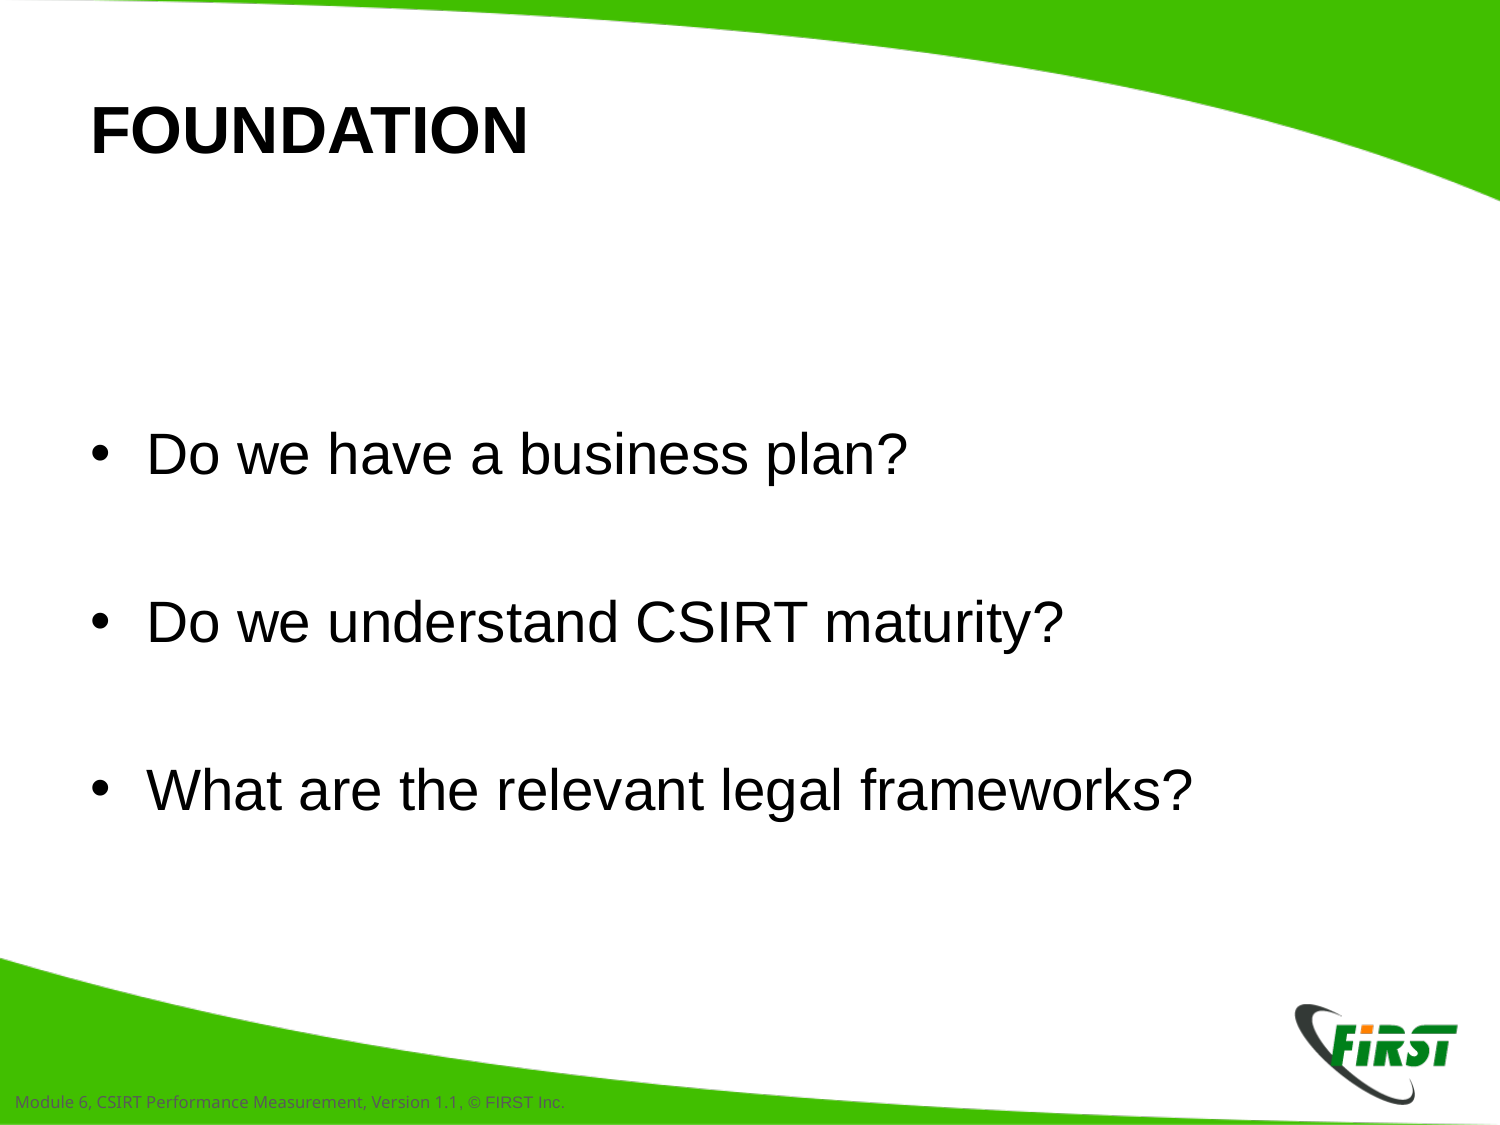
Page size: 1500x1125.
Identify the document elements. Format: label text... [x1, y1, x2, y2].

list Do we have a business plan? Do we understand CSIRT maturity? What are the relevant legal frameworks? [75, 242, 1436, 1015]
picture [0, 0, 1500, 1125]
title FOUNDATION [75, 59, 1436, 205]
